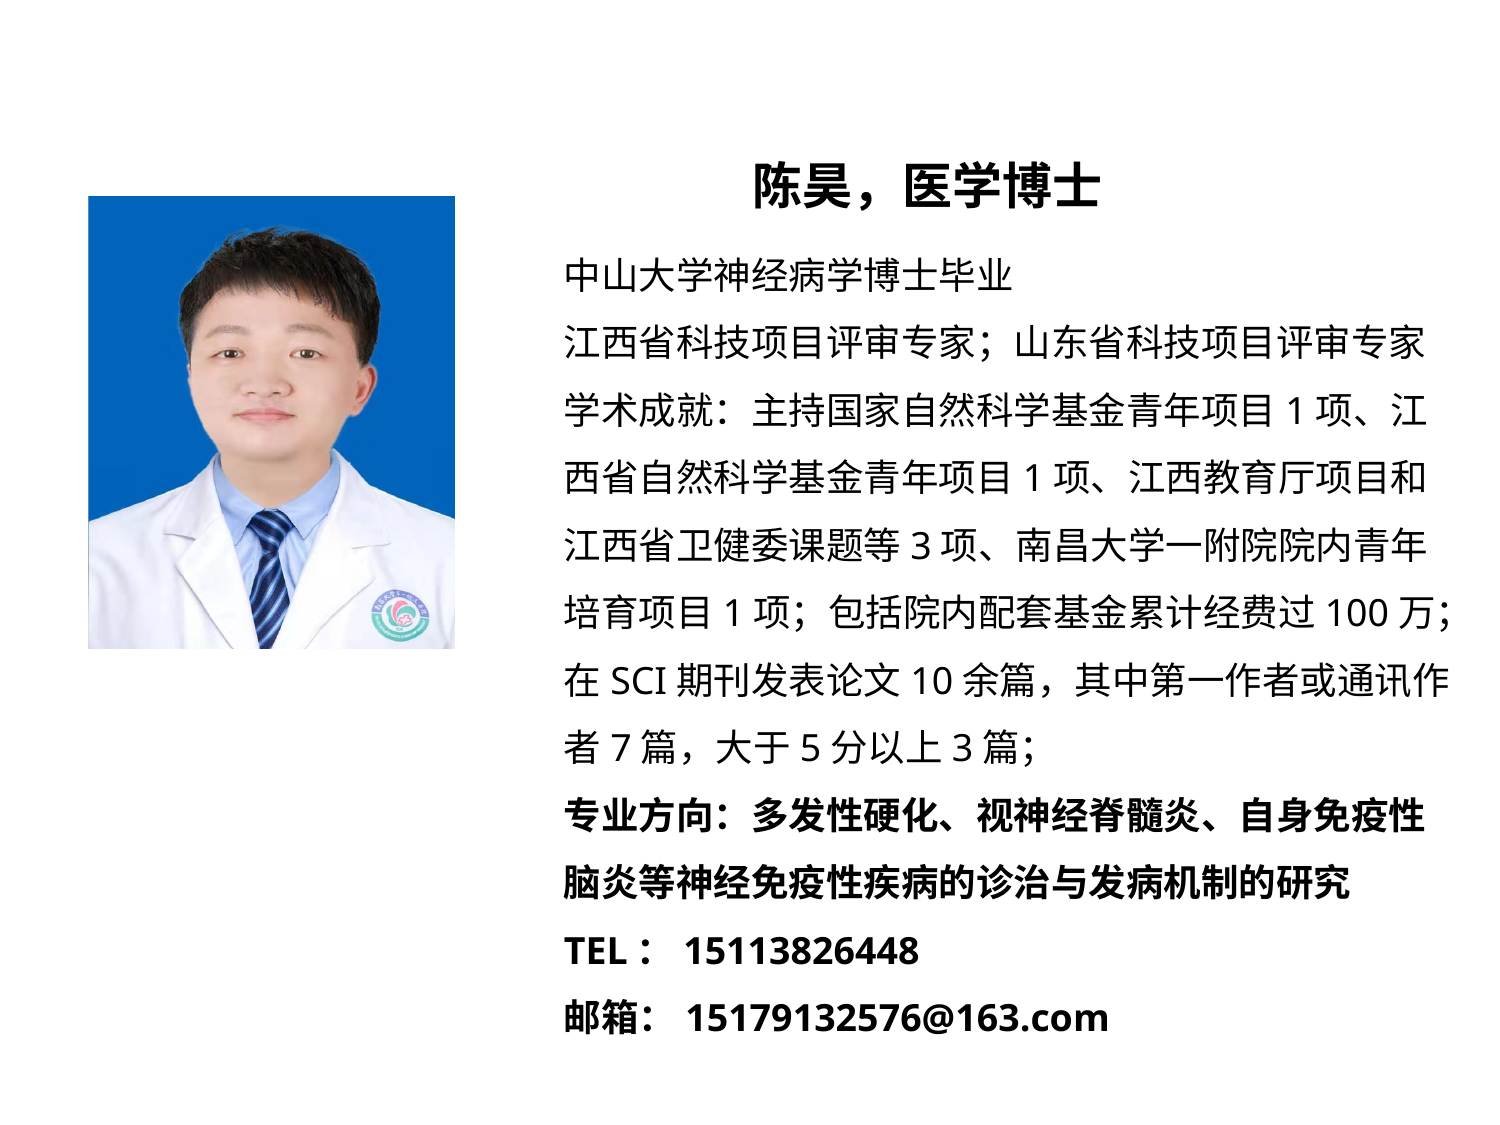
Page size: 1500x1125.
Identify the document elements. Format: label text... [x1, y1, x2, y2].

picture [88, 195, 455, 649]
text_box 中山大学神经病学博士毕业 江西省科技项目评审专家；山东省科技项目评审专家 学术成就：主持国家自然科学基金青年项目1项、江西省自然科学基金青年项目1项、江西教育厅项目和江西省卫健委课题等3项、南昌大学一附院院内青年培育项目1项；包括院内配套基金累计经费过100万；在SCI期刊发表论文10余篇，其中第一作者或通讯作者7篇，大于5分以上3篇； 专业方向：多发性硬化、视神经脊髓炎、自身免疫性脑炎等神经免疫性疾病的诊治与发病机制的研究 TEL：15113826448 邮箱：15179132576@163.com [549, 221, 1478, 1047]
text_box 陈昊，医学博士 [596, 104, 1258, 222]
